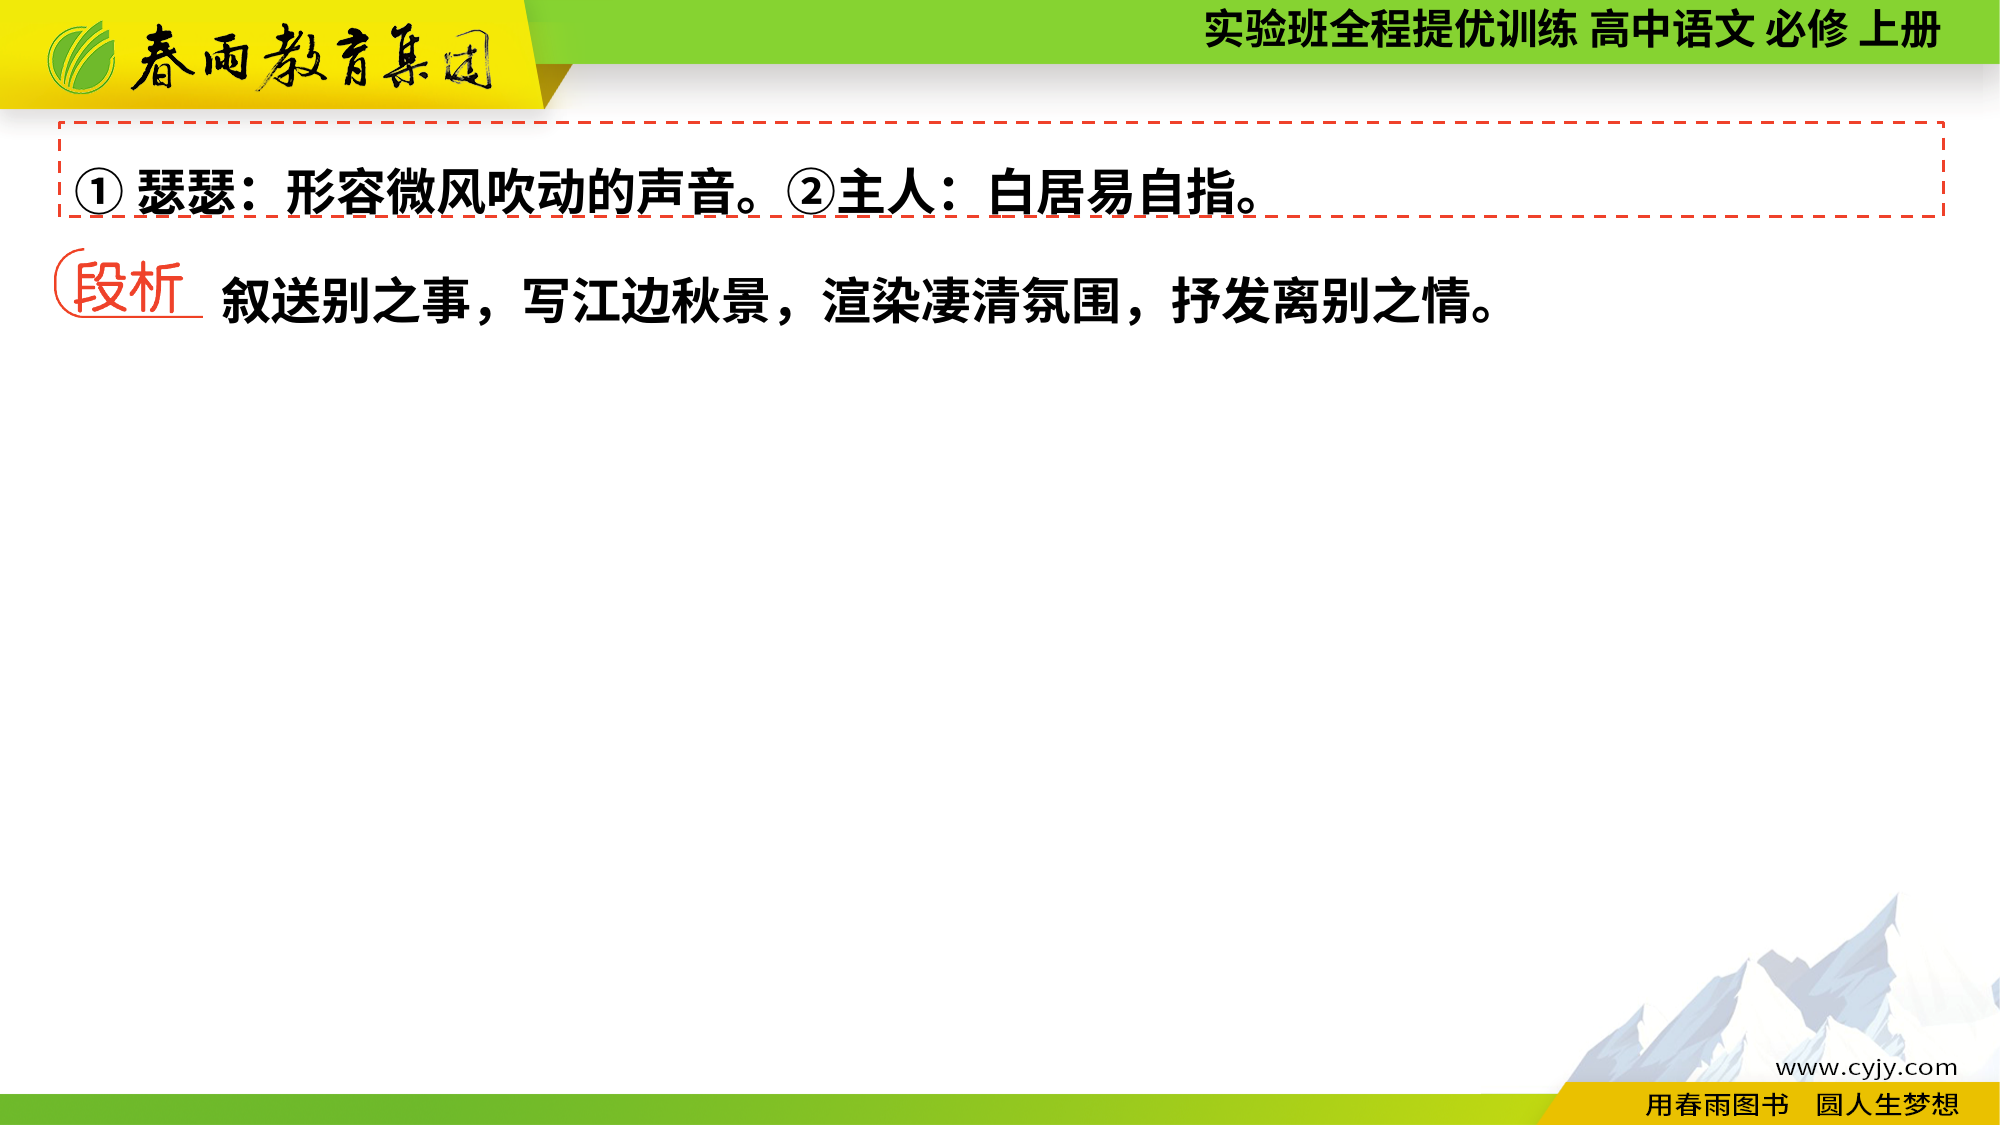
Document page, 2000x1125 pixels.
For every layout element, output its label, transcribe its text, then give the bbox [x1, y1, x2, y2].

text_box 叙送别之事，写江边秋景，渲染凄清氛围，抒发离别之情。 [59, 231, 1944, 337]
picture [0, 0, 2000, 1125]
list ①瑟瑟：形容微风吹动的声音。②主人：白居易自指。 [59, 122, 1944, 217]
